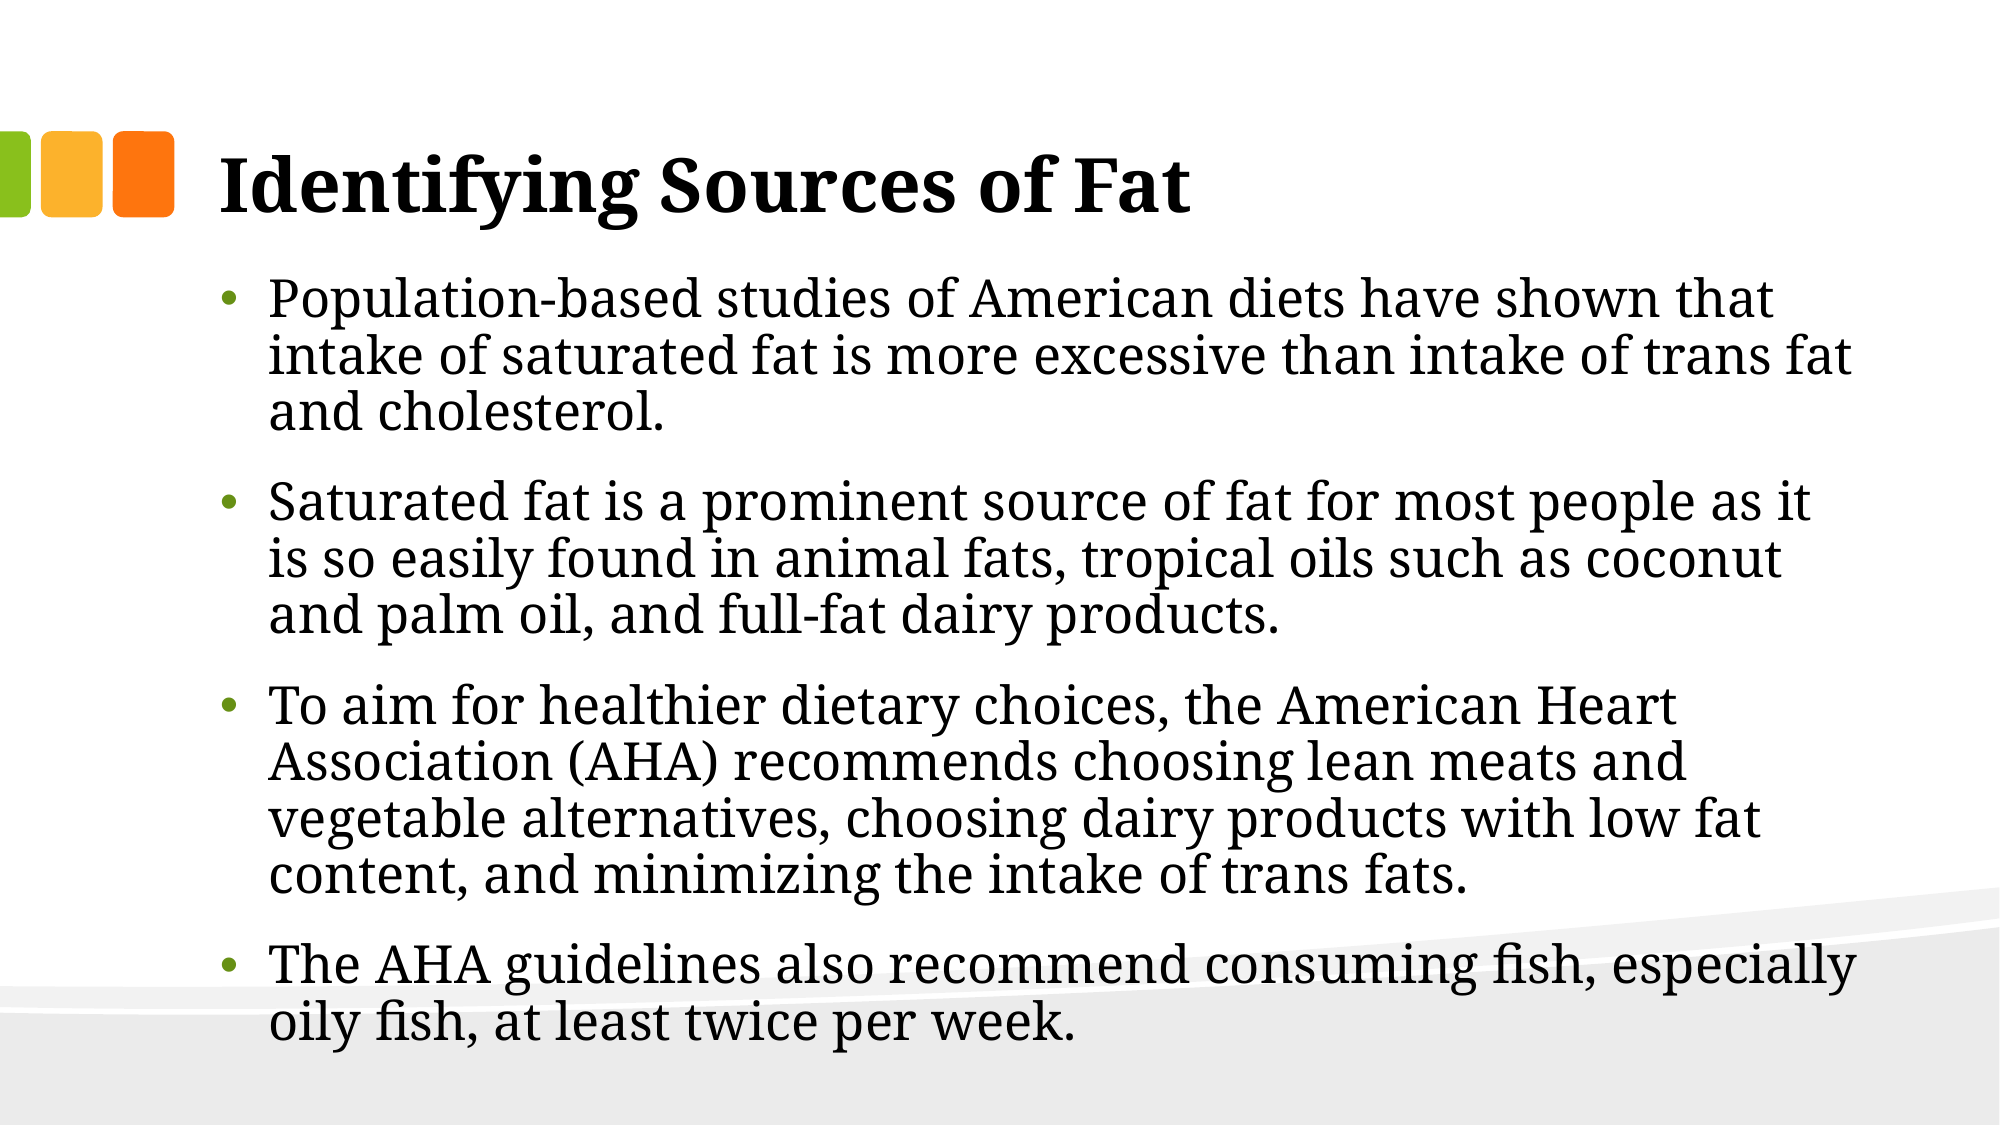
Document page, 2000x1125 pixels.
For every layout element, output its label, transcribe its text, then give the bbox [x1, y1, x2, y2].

list Population-based studies of American diets have shown that intake of saturated fat is more excessive than intake of trans fat and cholesterol. Saturated fat is a prominent source of fat for most people as it is so easily found in animal fats, tropical oils such as coconut and palm oil, and full-fat dairy products. To aim for healthier dietary choices, the American Heart Association (AHA) recommends choosing lean meats and vegetable alternatives, choosing dairy products with low fat content, and minimizing the intake of trans fats. The AHA guidelines also recommend consuming fish, especially oily fish, at least twice per week. [199, 262, 1888, 1063]
title Identifying Sources of Fat [199, 24, 1800, 238]
